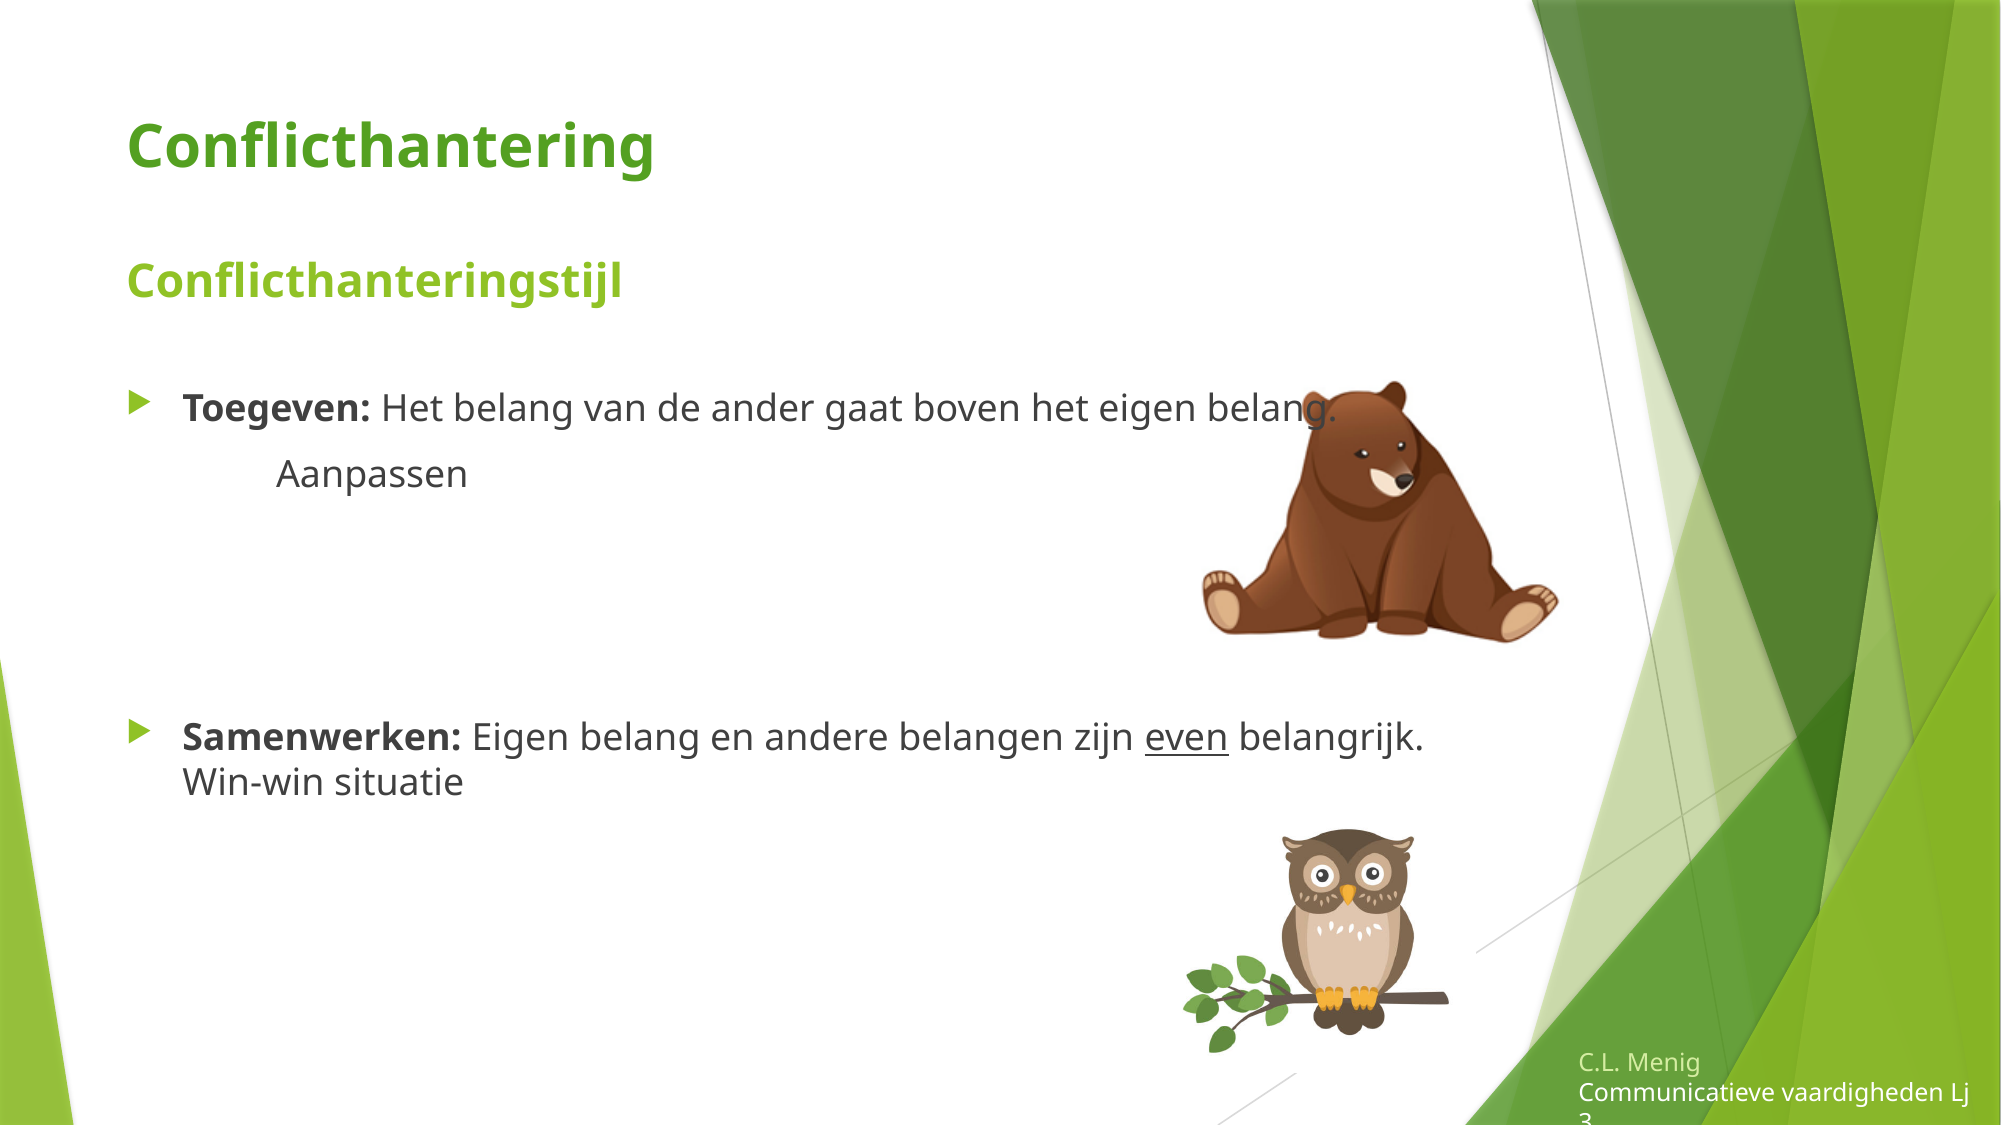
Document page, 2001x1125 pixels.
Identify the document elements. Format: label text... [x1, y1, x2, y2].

picture [1151, 788, 1476, 1073]
text_box C.L. Menig Communicatieve vaardigheden Lj 3 [1563, 1038, 2000, 1125]
picture [1188, 371, 1565, 664]
list Toegeven: Het belang van de ander gaat boven het eigen belang. Aanpassen Samenwerken: Eigen belang en andere belangen zijn even belangrijk. Win-win situatie [111, 376, 1522, 1013]
title Conflicthantering Conflicthanteringstijl [111, 99, 1522, 317]
